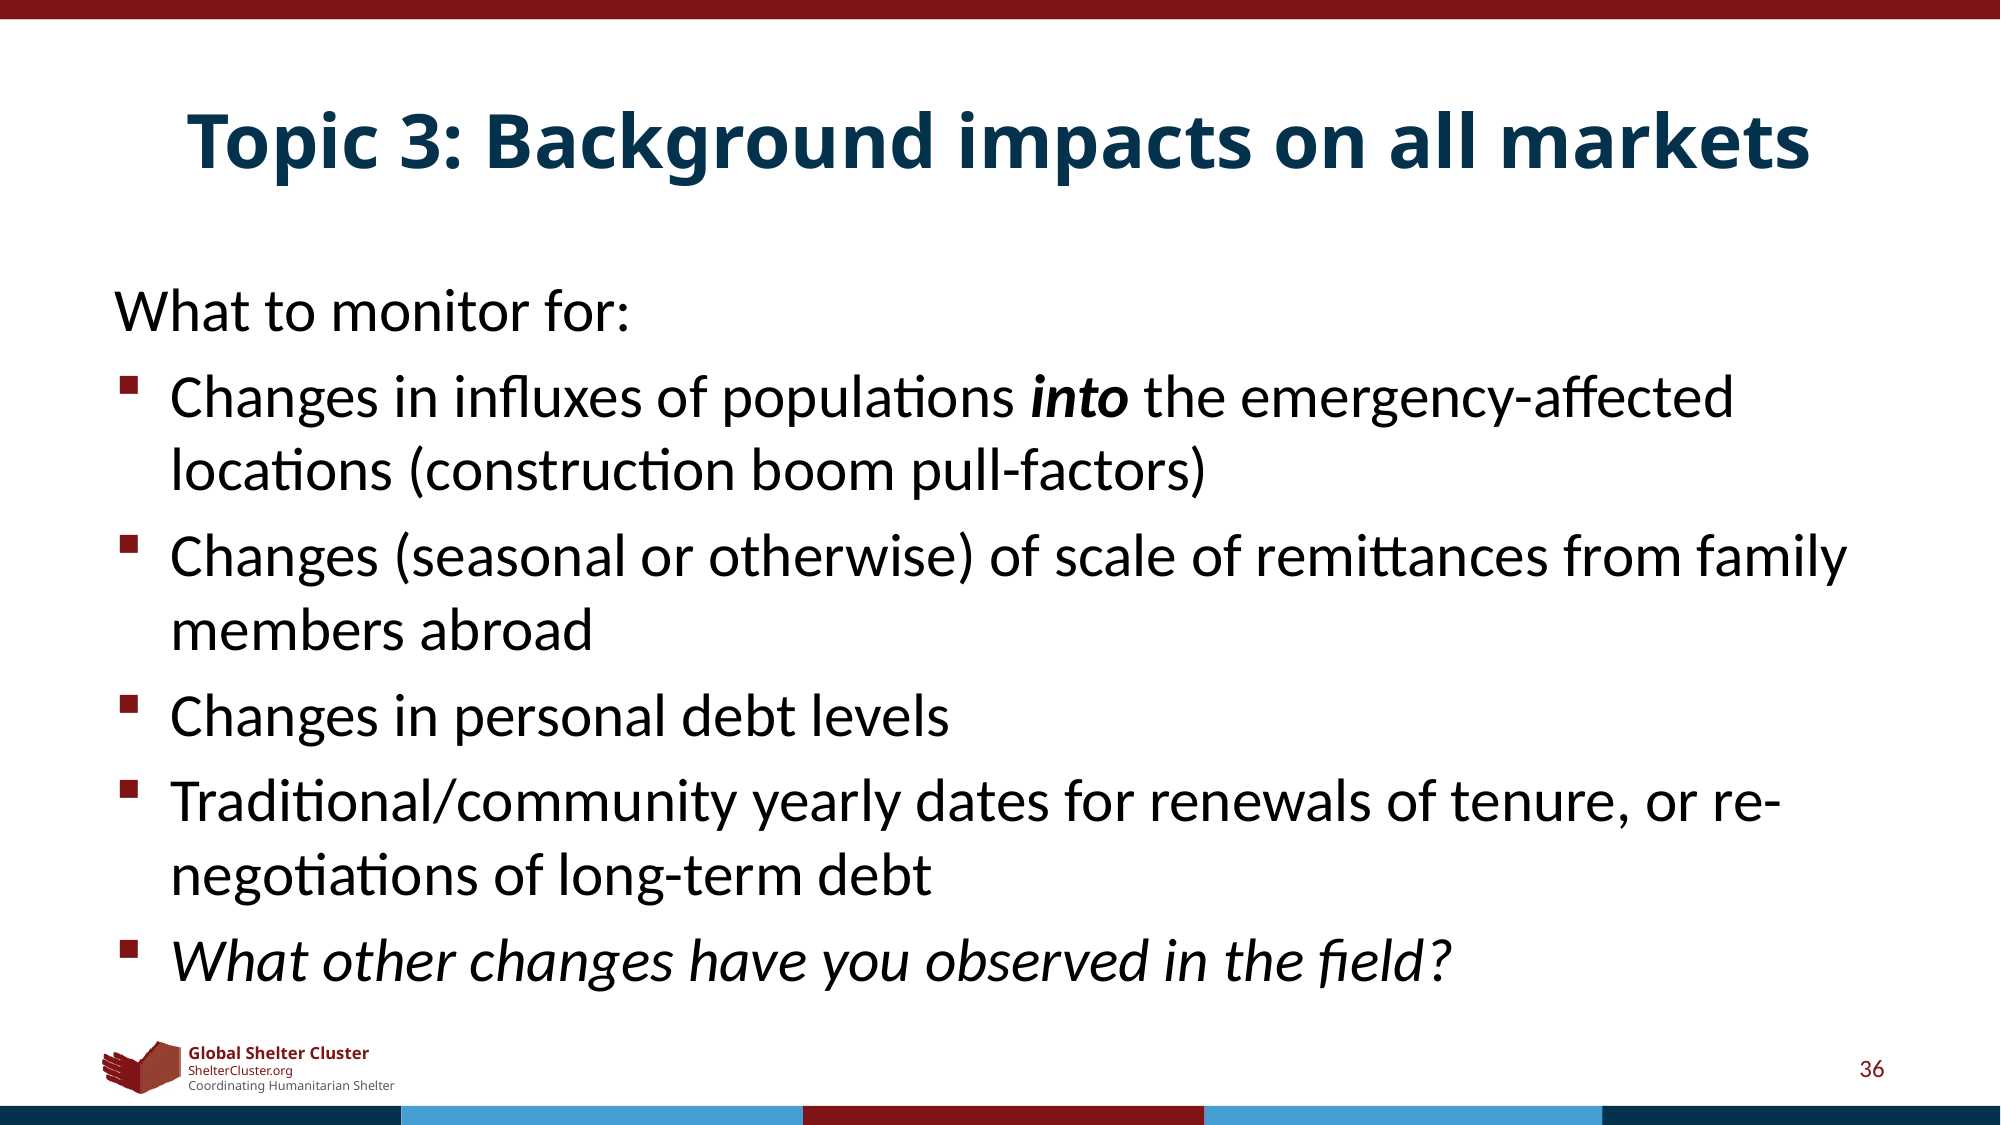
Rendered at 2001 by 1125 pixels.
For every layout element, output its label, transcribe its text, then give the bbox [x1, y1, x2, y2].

picture [102, 1041, 181, 1094]
slide_number 36 [1433, 1037, 1900, 1098]
list What to monitor for: Changes in influxes of populations into the emergency-affected locations (construction boom pull-factors) Changes (seasonal or otherwise) of scale of remittances from family members abroad Changes in personal debt levels Traditional/community yearly dates for renewals of tenure, or re-negotiations of long-term debt What other changes have you observed in the field? [99, 262, 1900, 1005]
title Topic 3: Background impacts on all markets [99, 45, 1900, 233]
